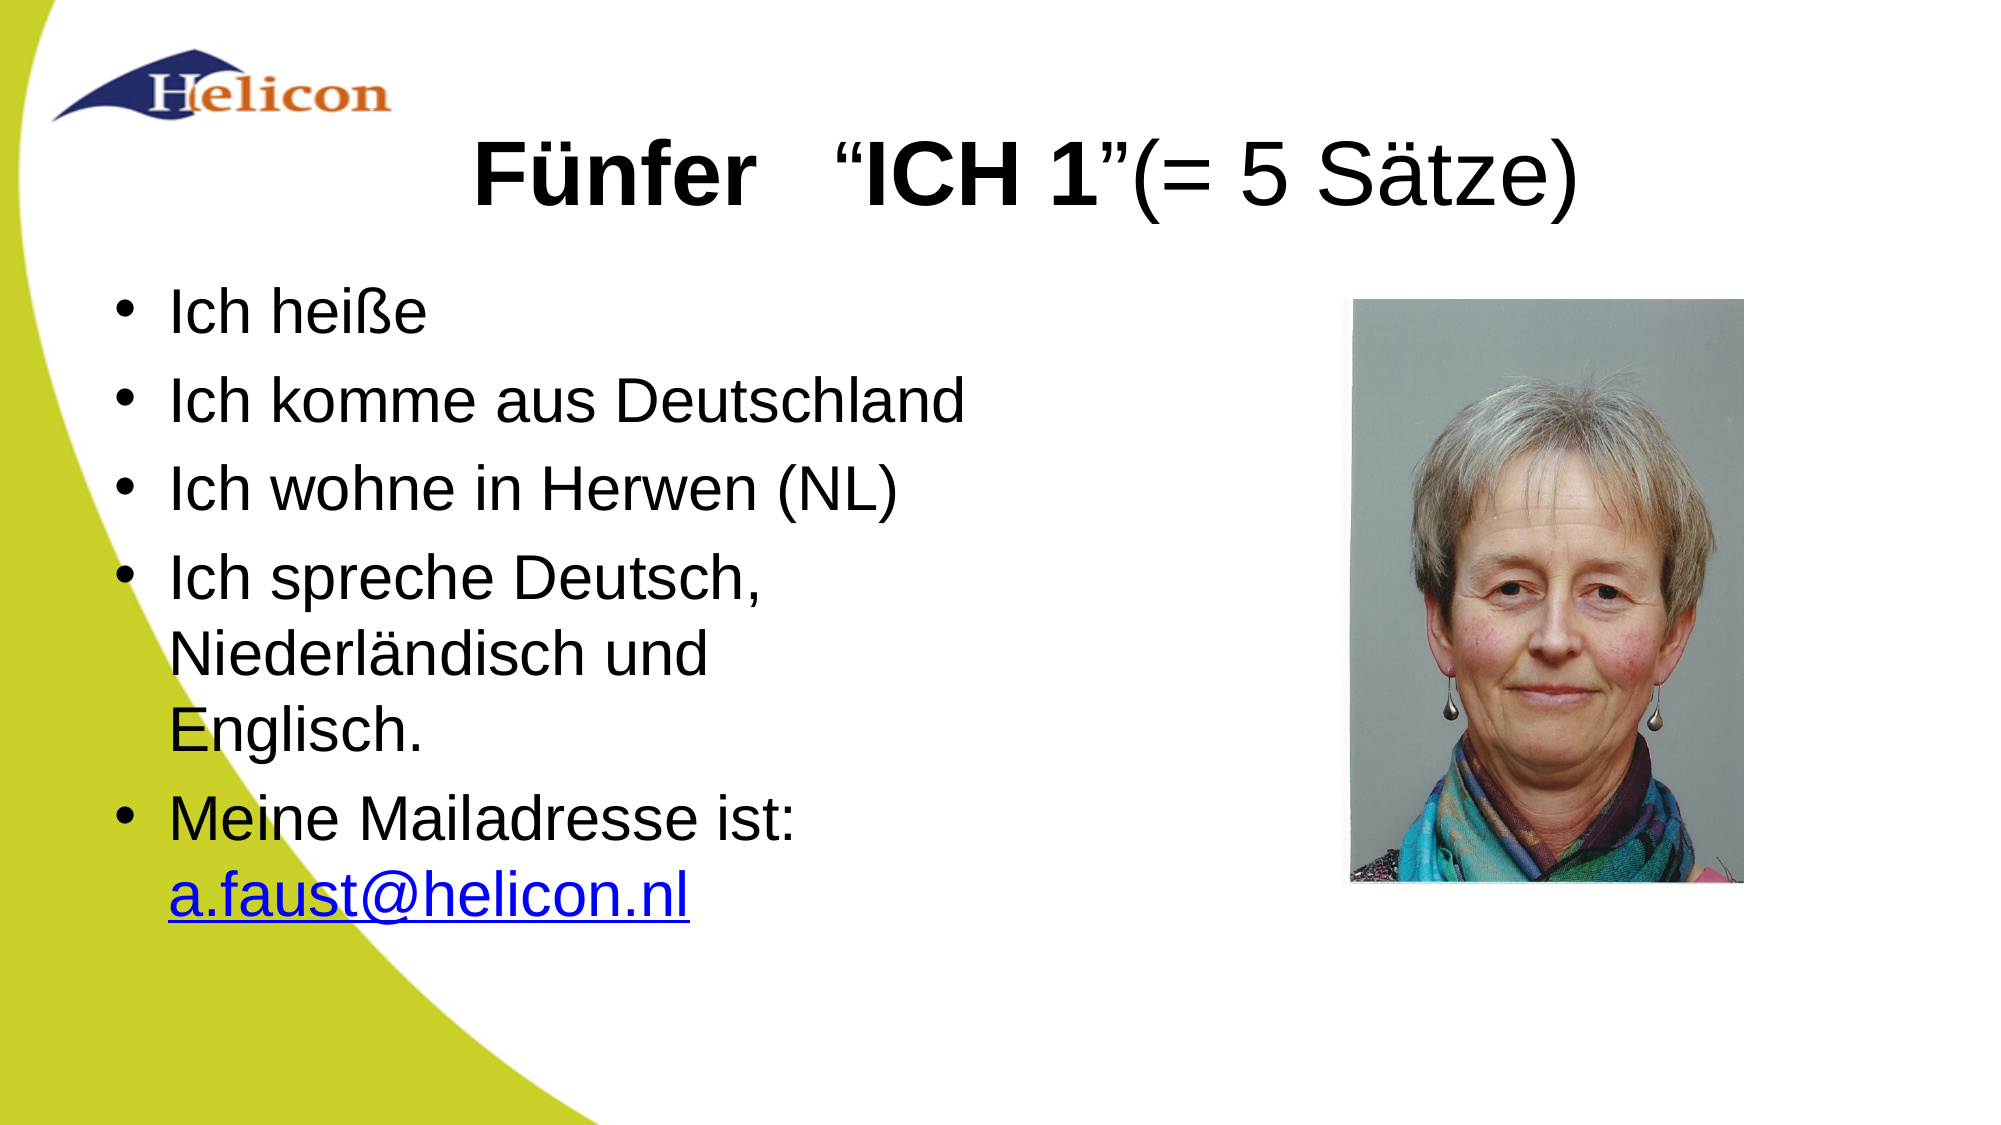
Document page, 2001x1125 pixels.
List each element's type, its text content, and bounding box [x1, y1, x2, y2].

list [1342, 299, 1744, 884]
list Ich heiße Ich komme aus Deutschland Ich wohne in Herwen (NL) Ich spreche Deutsch, Niederländisch und Englisch. Meine Mailadresse ist: a.faust@helicon.nl [99, 262, 984, 1005]
title Fünfer “ICH 1”(= 5 Sätze) [127, 75, 1928, 263]
picture [0, 0, 2000, 1125]
